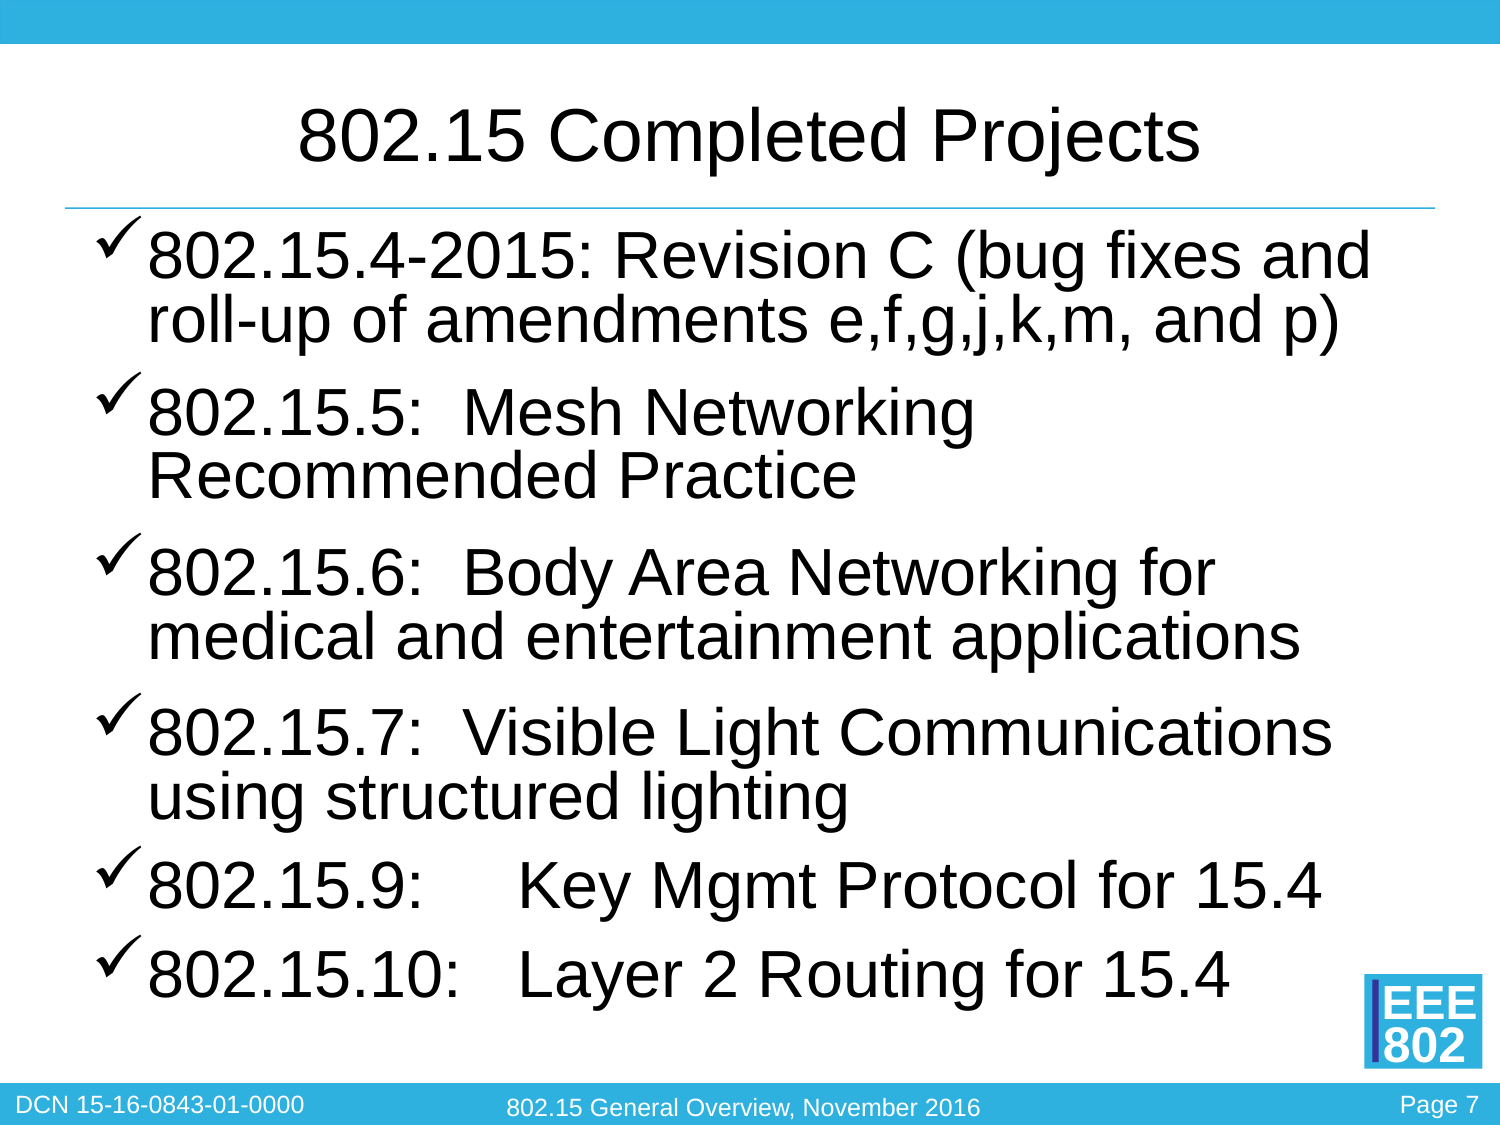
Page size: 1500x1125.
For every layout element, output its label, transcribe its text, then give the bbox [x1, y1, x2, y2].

title 802.15 Completed Projects [75, 66, 1425, 197]
list 802.15.4-2015: Revision C (bug fixes and roll-up of amendments e,f,g,j,k,m, and p) 802.15.5: Mesh Networking Recommended Practice 802.15.6: Body Area Networking for medical and entertainment applications 802.15.7: Visible Light Communications using structured lighting 802.15.9: Key Mgmt Protocol for 15.4 802.15.10: Layer 2 Routing for 15.4 [76, 219, 1427, 1024]
